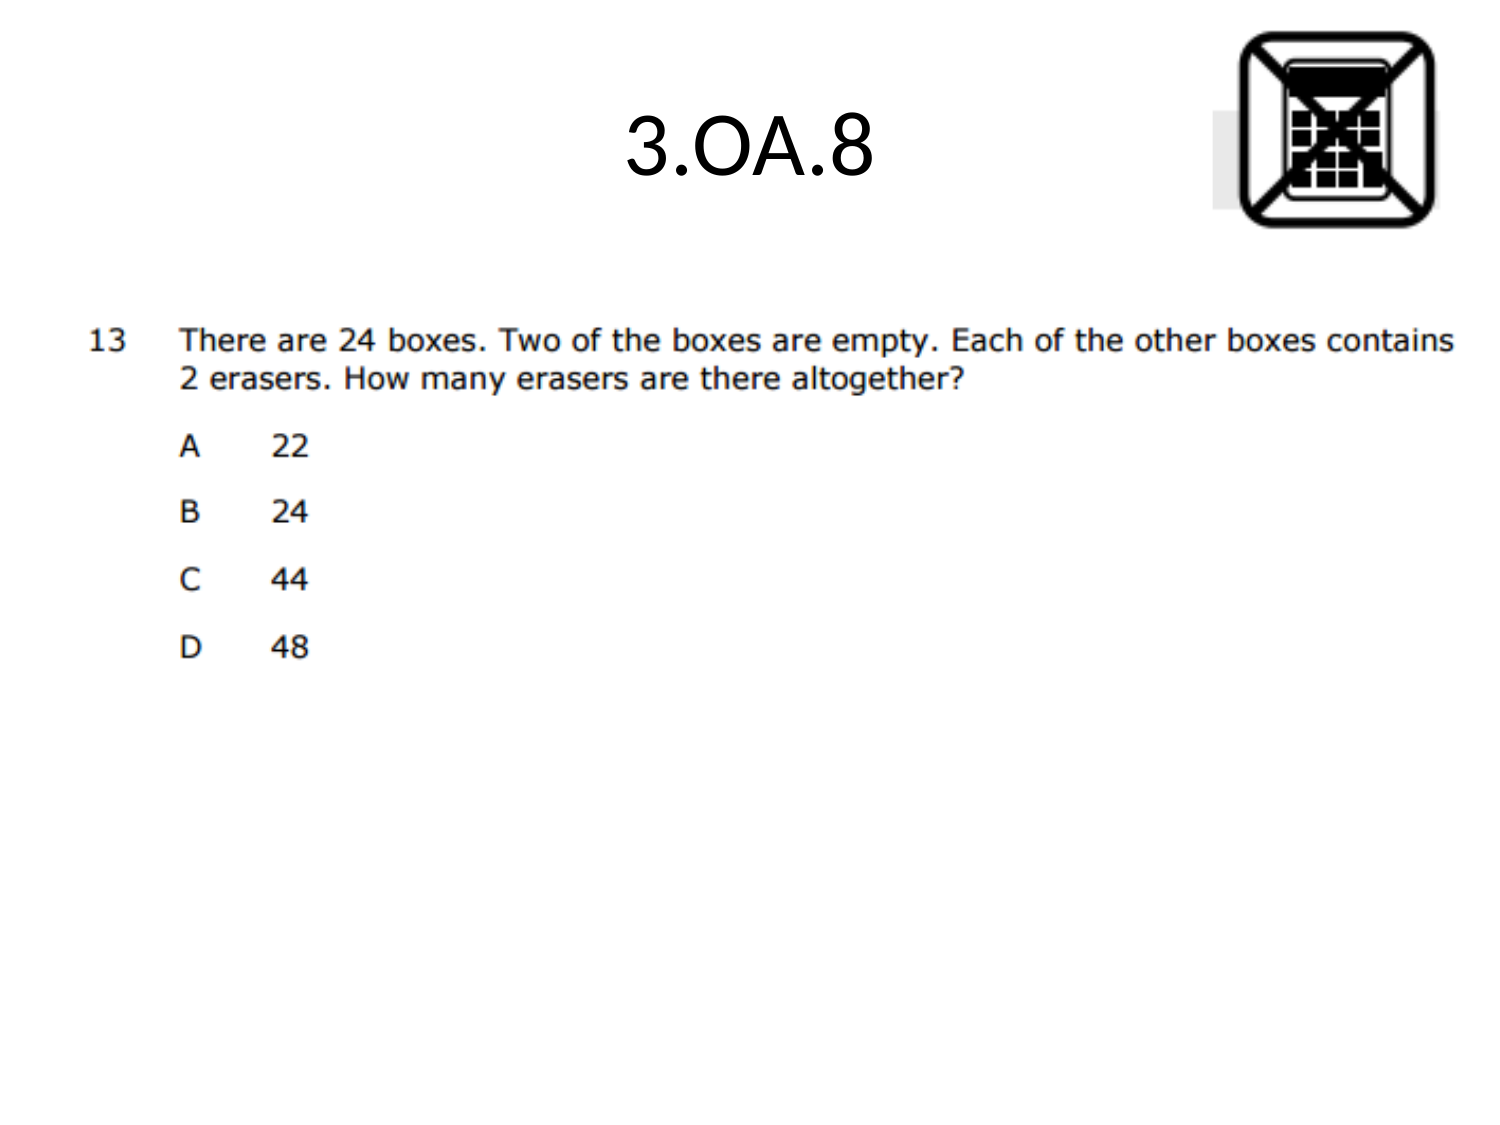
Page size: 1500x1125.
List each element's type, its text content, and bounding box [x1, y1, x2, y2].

title 3.OA.8 [75, 45, 1207, 233]
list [60, 287, 1474, 696]
picture [1212, 12, 1474, 261]
